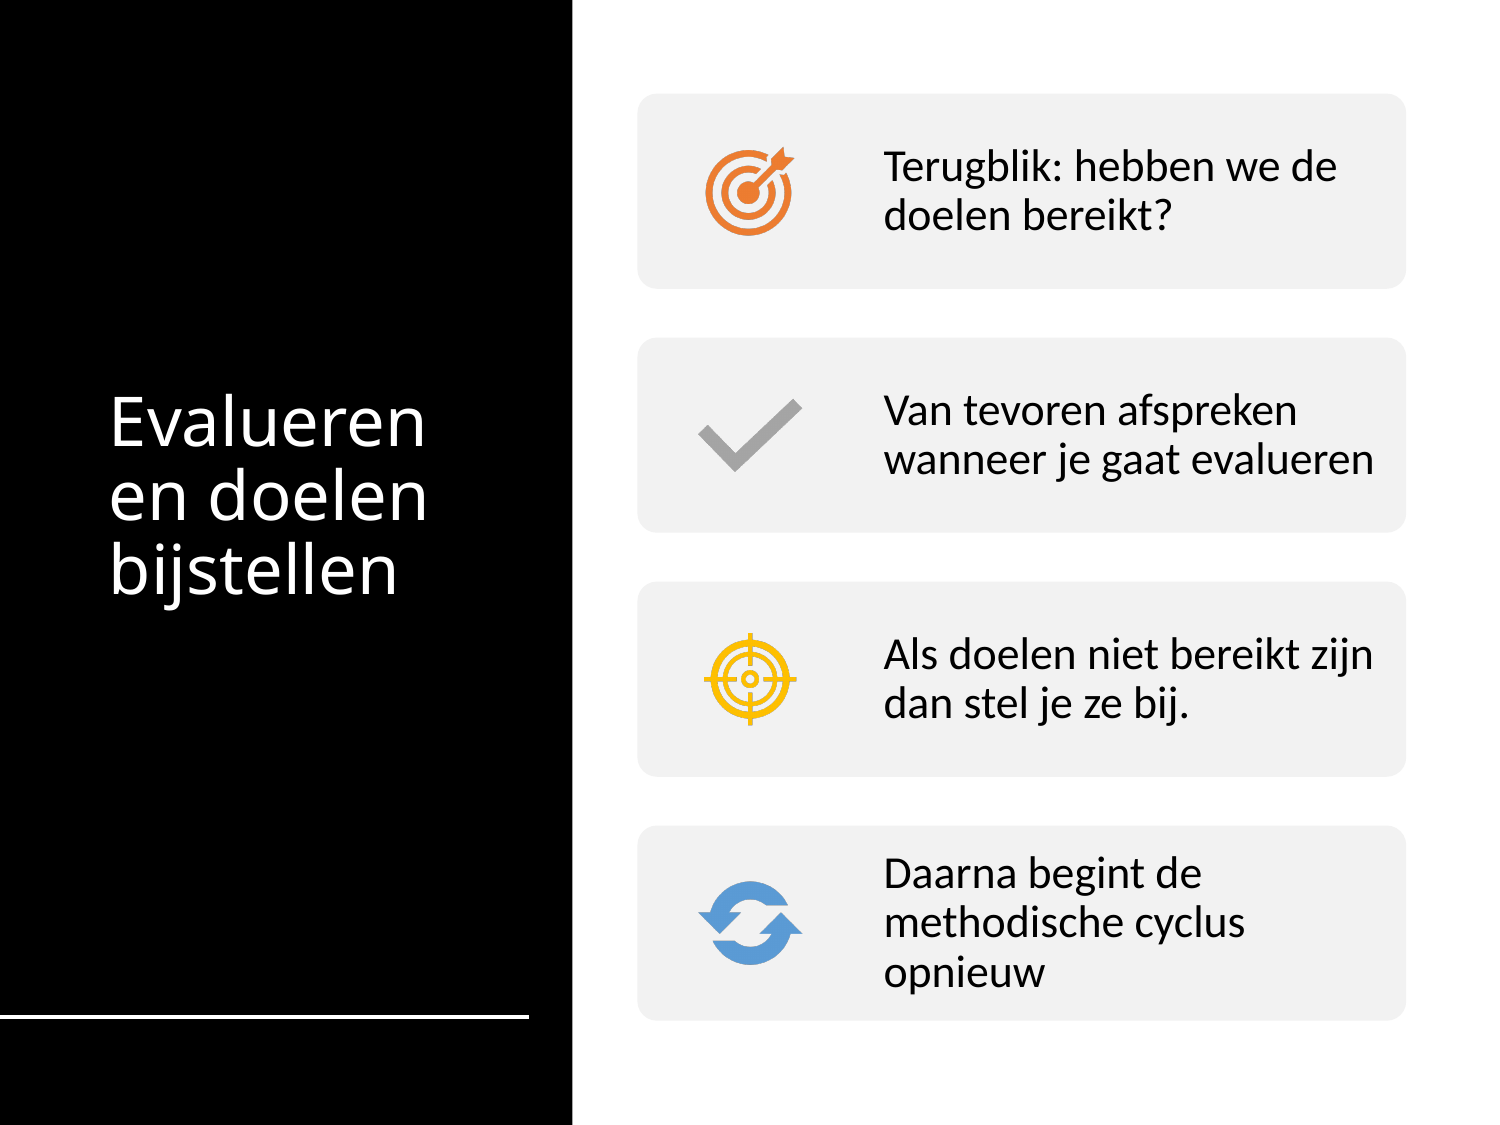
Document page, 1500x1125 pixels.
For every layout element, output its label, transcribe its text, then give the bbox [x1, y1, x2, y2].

title Evalueren en doelen bijstellen [93, 91, 533, 905]
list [637, 93, 1407, 1022]
text_box [0, 0, 574, 1125]
